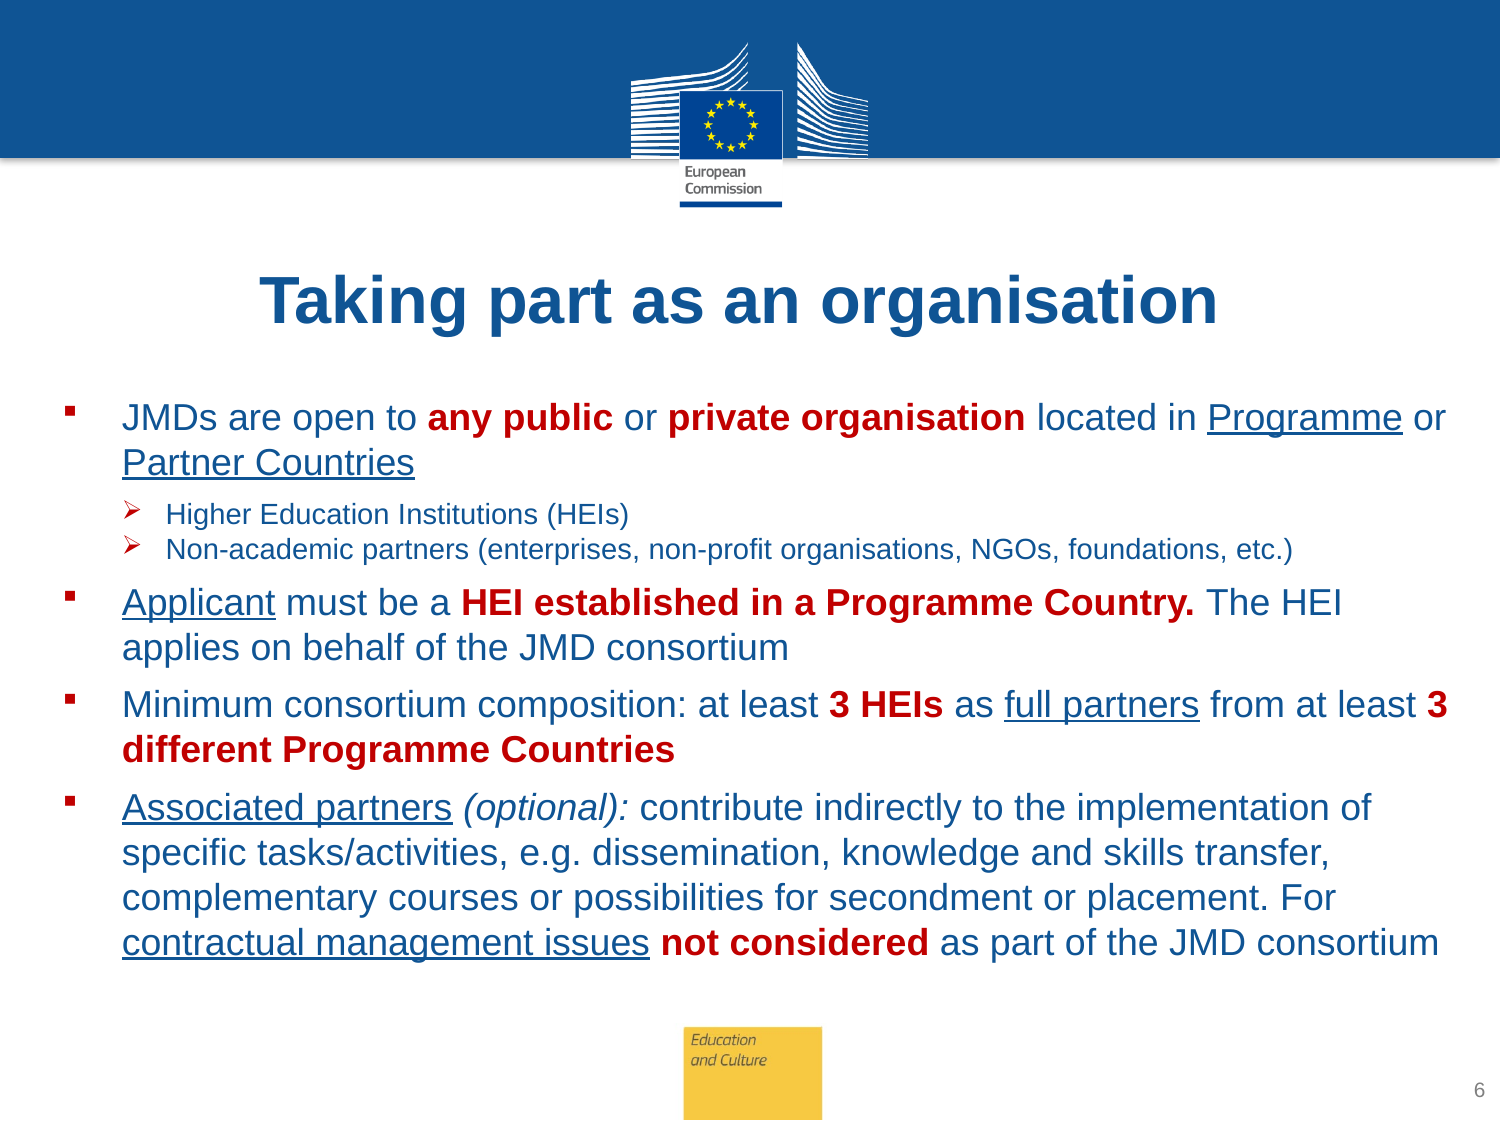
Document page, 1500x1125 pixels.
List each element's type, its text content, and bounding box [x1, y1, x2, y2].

picture [129, 1047, 1376, 1120]
picture [631, 42, 868, 208]
title Taking part as an organisation [64, 219, 1415, 374]
slide_number 6 [1458, 1069, 1500, 1125]
list JMDs are open to any public or private organisation located in Programme or Partner Countries Higher Education Institutions (HEIs) Non-academic partners (enterprises, non-profit organisations, NGOs, foundations, etc.) Applicant must be a HEI established in a Programme Country. The HEI applies on behalf of the JMD consortium Minimum consortium composition: at least 3 HEIs as full partners from at least 3 different Programme Countries Associated partners (optional): contribute indirectly to the implementation of specific tasks/activities, e.g. dissemination, knowledge and skills transfer, complementary courses or possibilities for secondment or placement. For contractual management issues not considered as part of the JMD consortium [17, 385, 1483, 1047]
